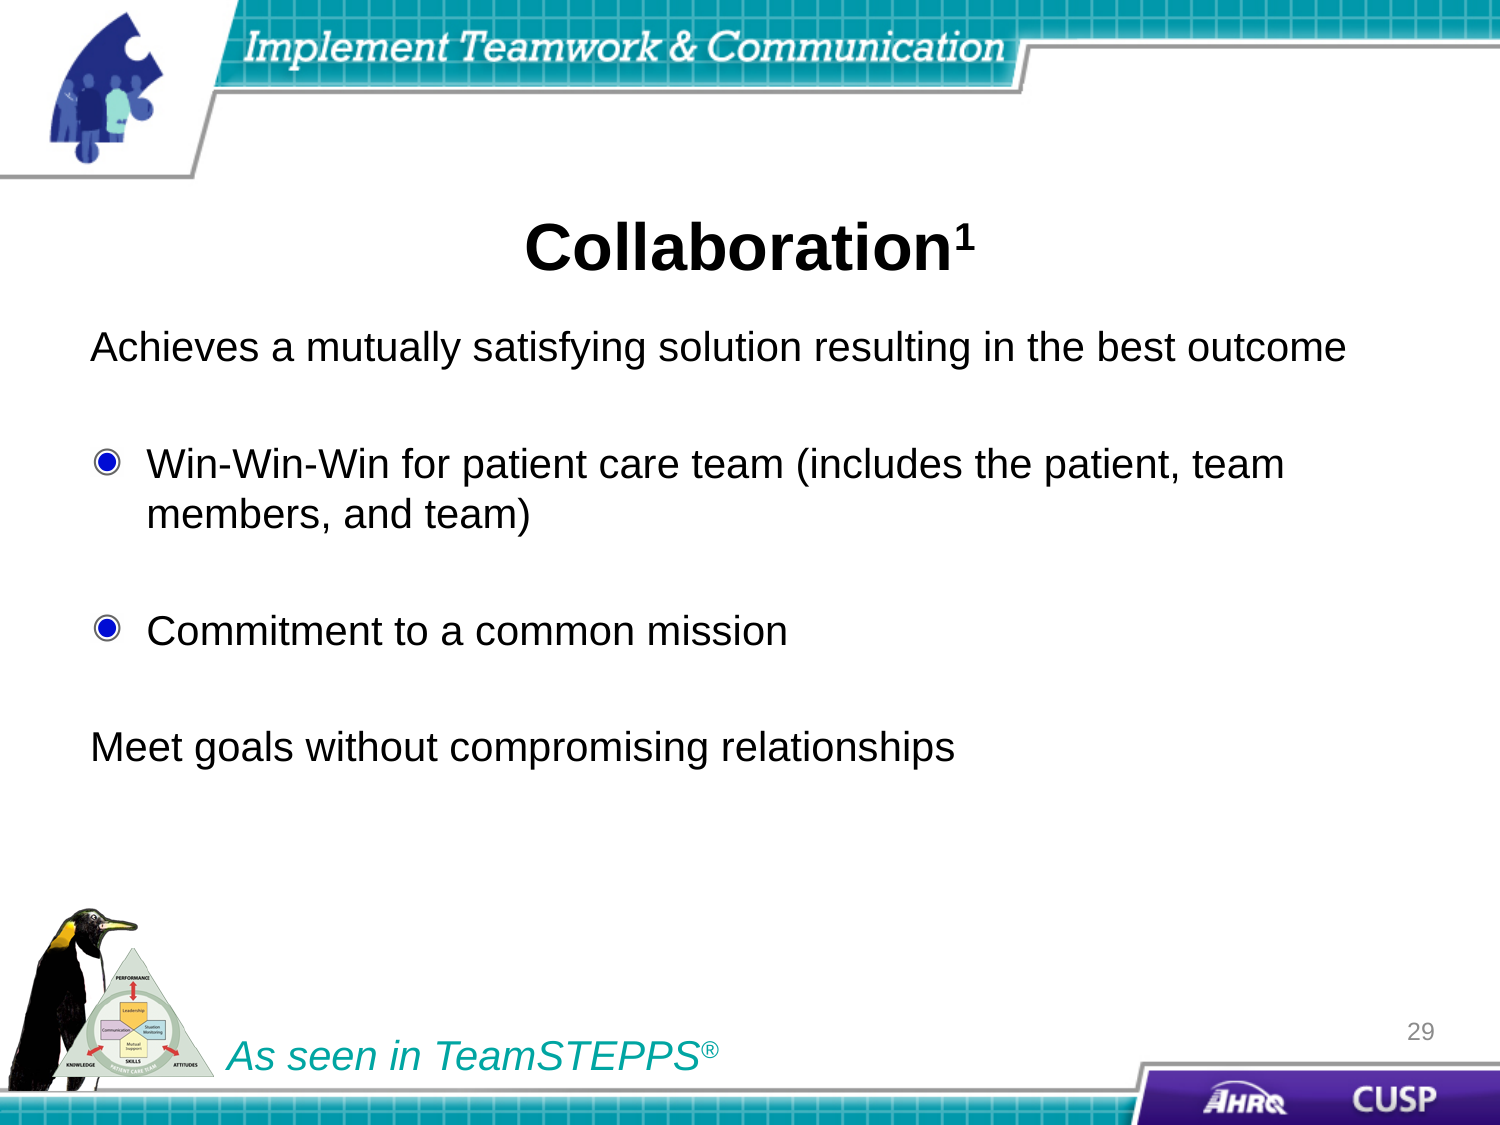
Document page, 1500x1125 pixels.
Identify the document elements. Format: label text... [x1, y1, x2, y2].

picture [0, 0, 1500, 1125]
text_box As seen in TeamSTEPPS® [226, 1021, 813, 1087]
title Collaboration1 [74, 149, 1426, 312]
slide_number 29 [1100, 999, 1450, 1060]
list Achieves a mutually satisfying solution resulting in the best outcome Win-Win-Win for patient care team (includes the patient, team members, and team) Commitment to a common mission Meet goals without compromising relationships [74, 312, 1426, 1001]
